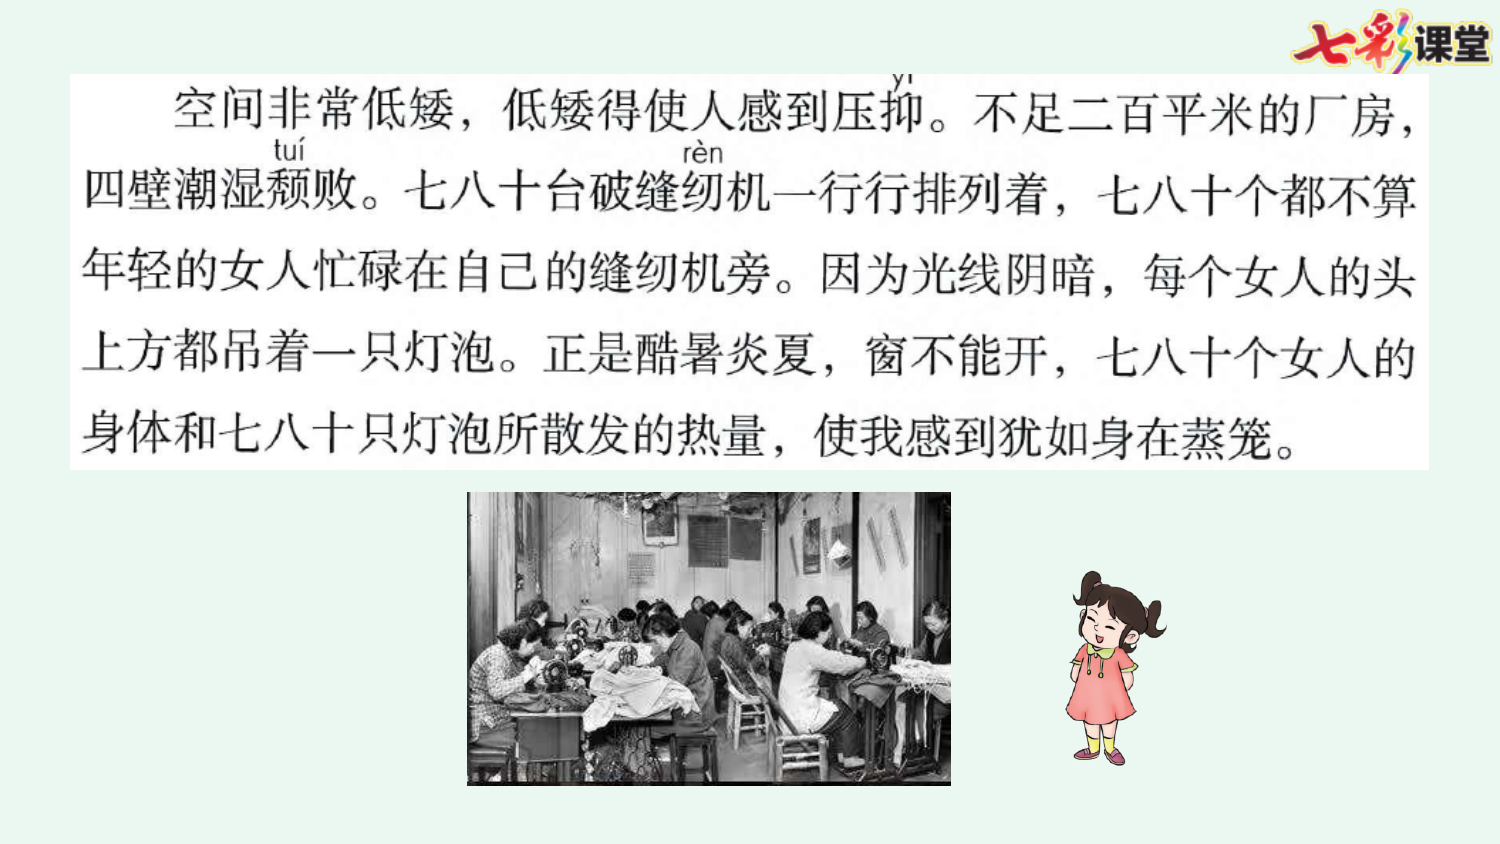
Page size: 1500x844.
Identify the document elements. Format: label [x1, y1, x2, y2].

picture [70, 8, 1495, 470]
picture [1045, 553, 1173, 768]
picture [466, 492, 951, 786]
